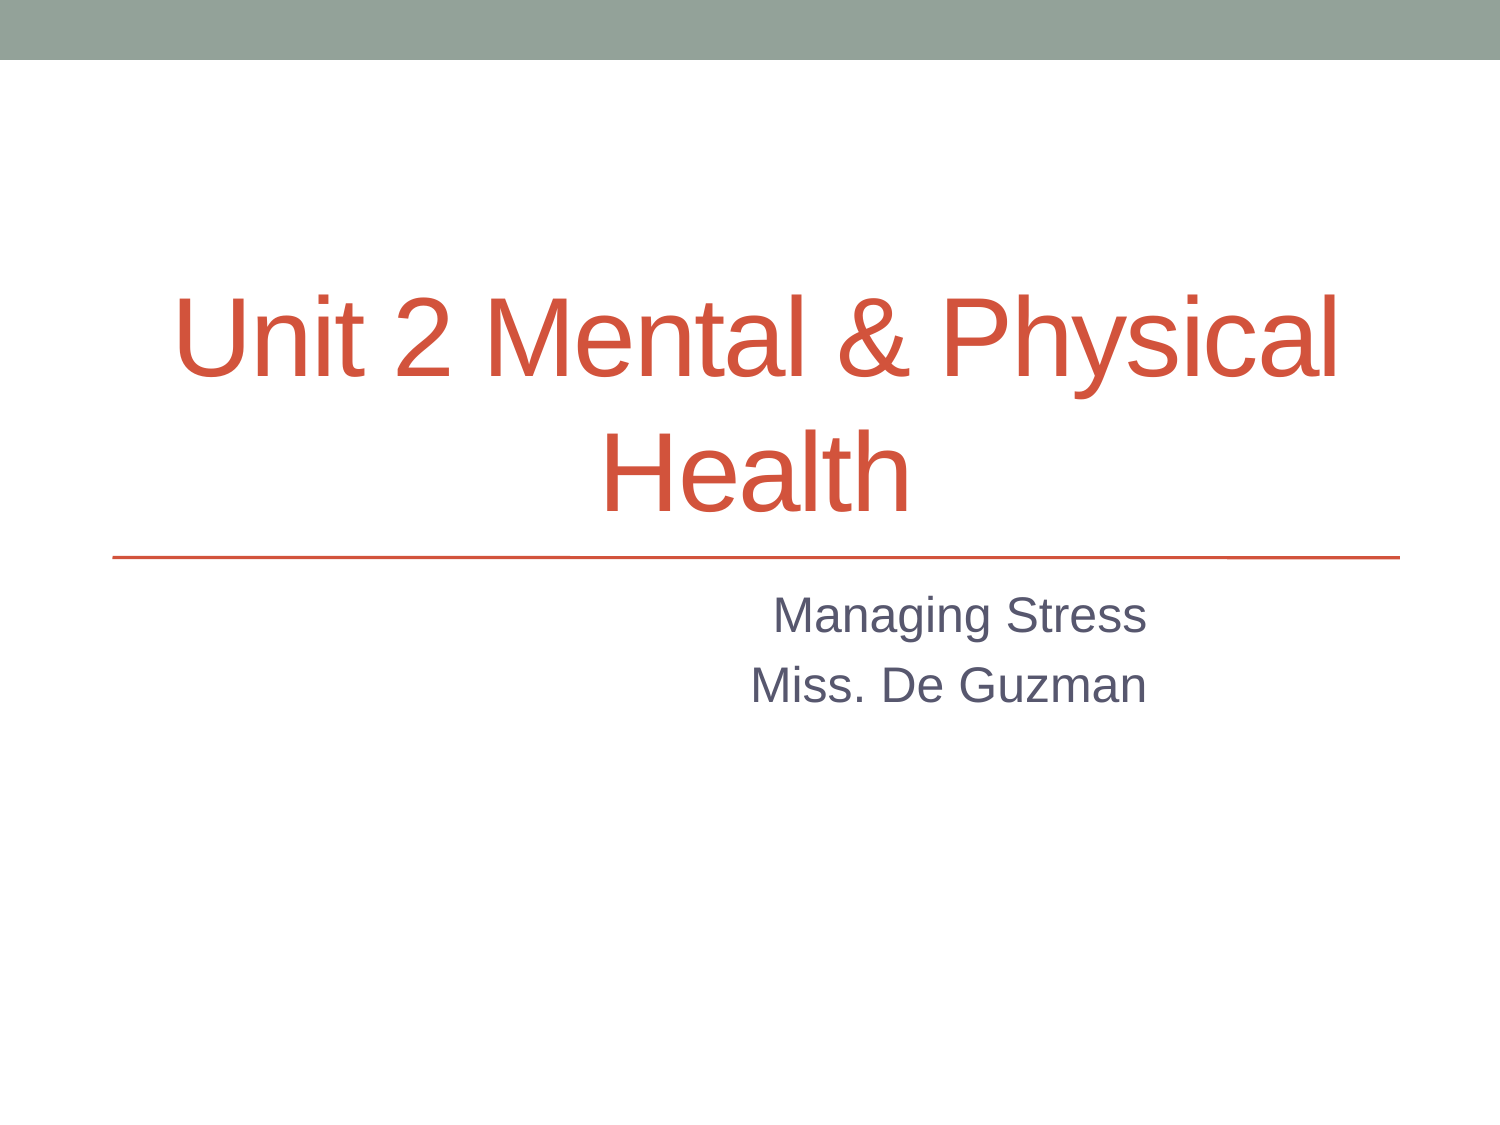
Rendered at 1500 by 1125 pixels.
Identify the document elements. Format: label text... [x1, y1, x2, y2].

subtitle Managing Stress Miss. De Guzman [112, 575, 1163, 863]
title Unit 2 Mental & Physical Health [112, 224, 1400, 542]
